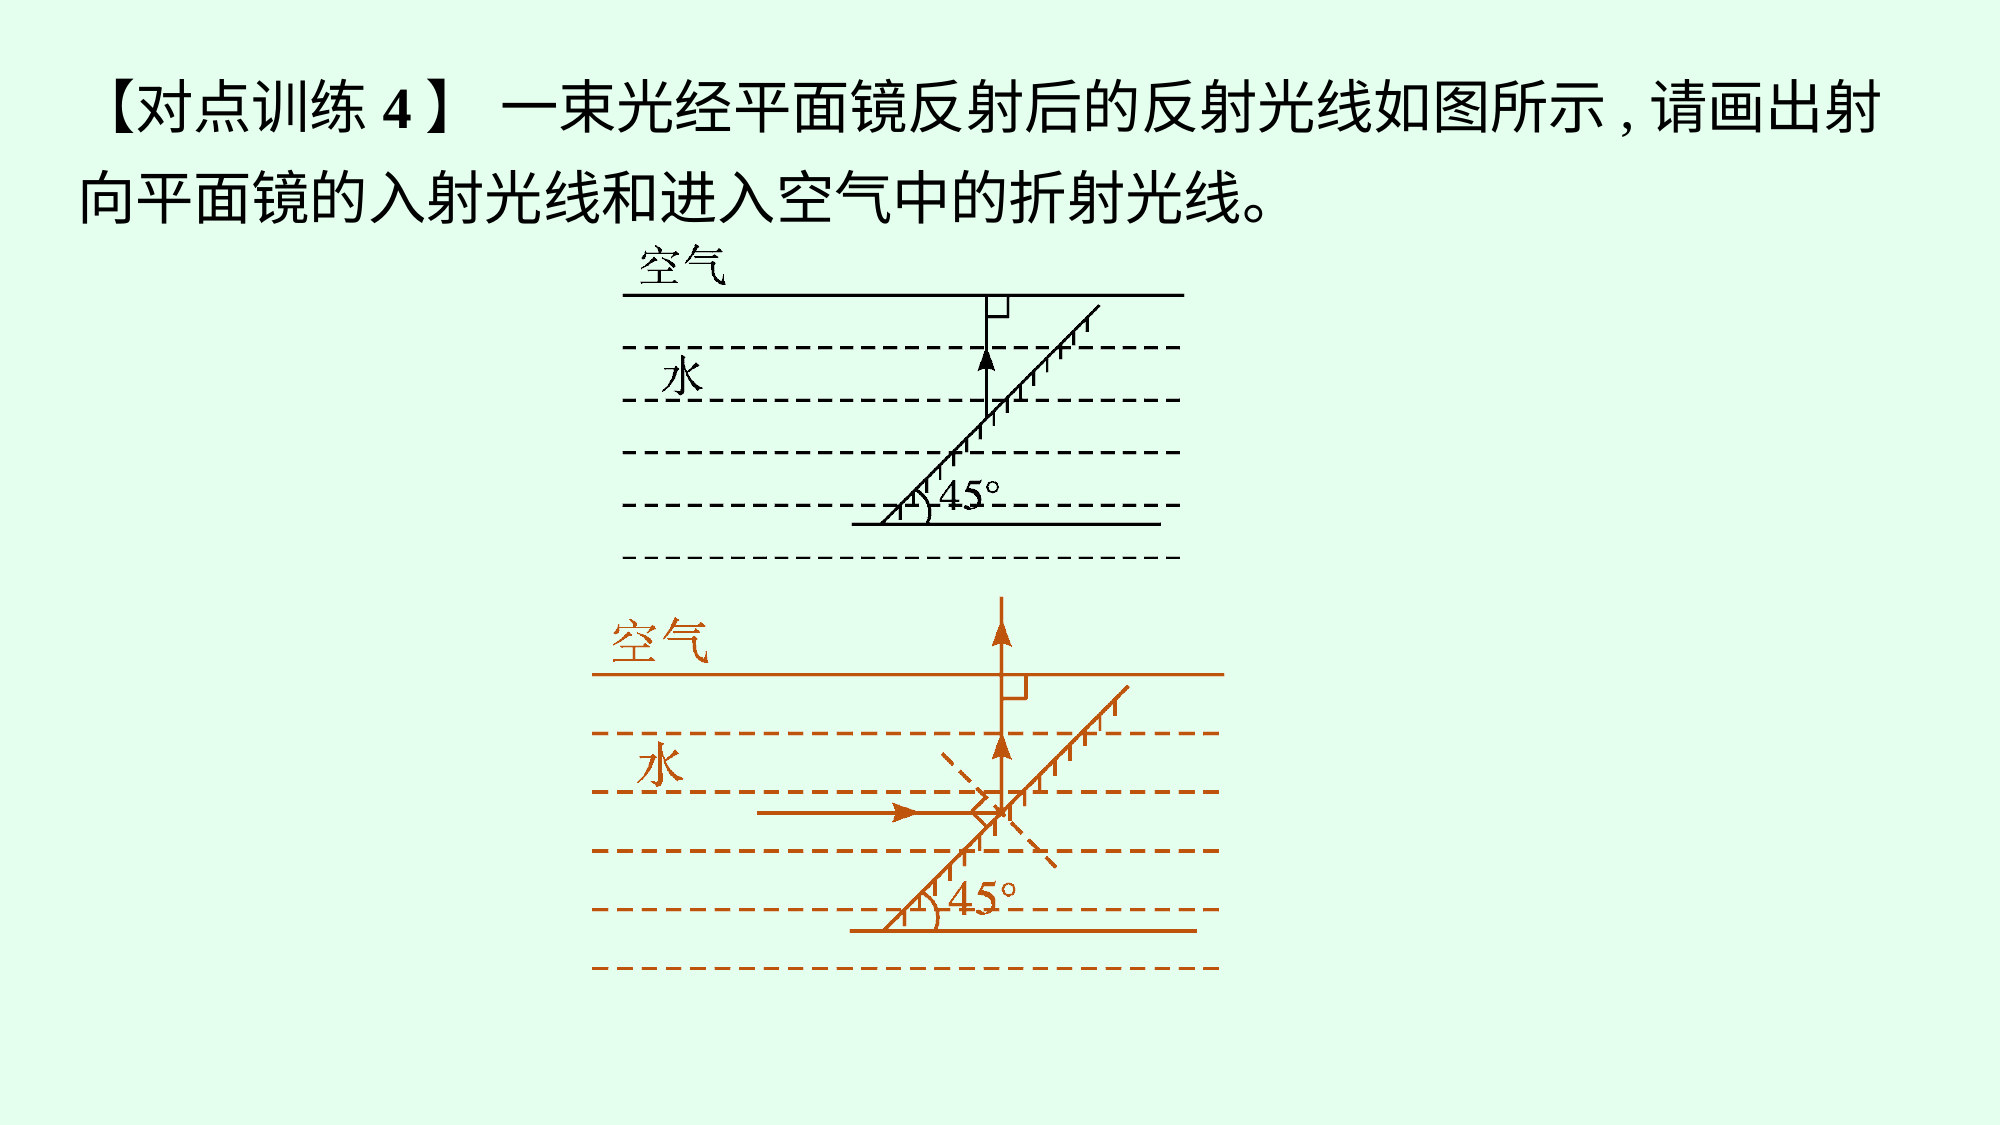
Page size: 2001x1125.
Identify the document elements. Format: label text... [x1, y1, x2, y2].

text_box 【对点训练4】 一束光经平面镜反射后的反射光线如图所示,请画出射向平面镜的入射光线和进入空气中的折射光线。 [62, 42, 1938, 239]
picture [621, 242, 1187, 559]
picture [592, 593, 1228, 971]
